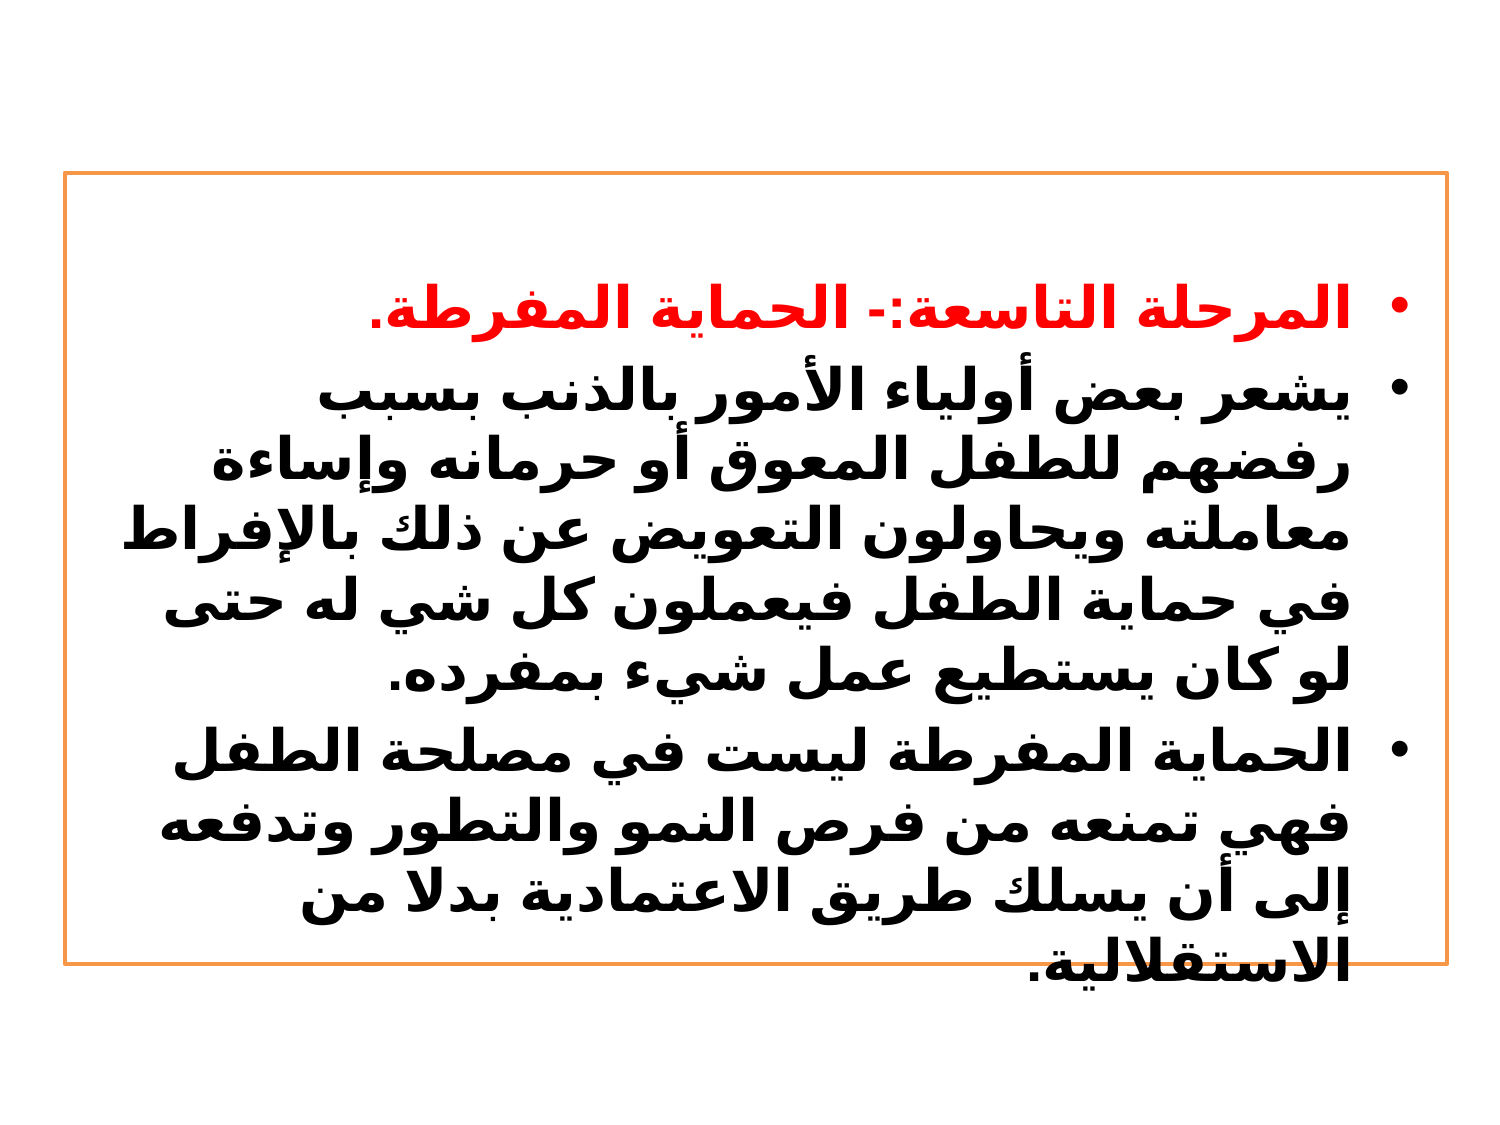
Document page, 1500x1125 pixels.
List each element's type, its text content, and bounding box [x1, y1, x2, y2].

text_box [63, 171, 1449, 966]
list المرحلة التاسعة:- الحماية المفرطة. يشعر بعض أولياء الأمور بالذنب بسبب رفضهم للطفل المعوق أو حرمانه وإساءة معاملته ويحاولون التعويض عن ذلك بالإفراط في حماية الطفل فيعملون كل شي له حتى لو كان يستطيع عمل شيء بمفرده. الحماية المفرطة ليست في مصلحة الطفل فهي تمنعه من فرص النمو والتطور وتدفعه إلى أن يسلك طريق الاعتمادية بدلا من الاستقلالية. [74, 262, 1426, 1006]
